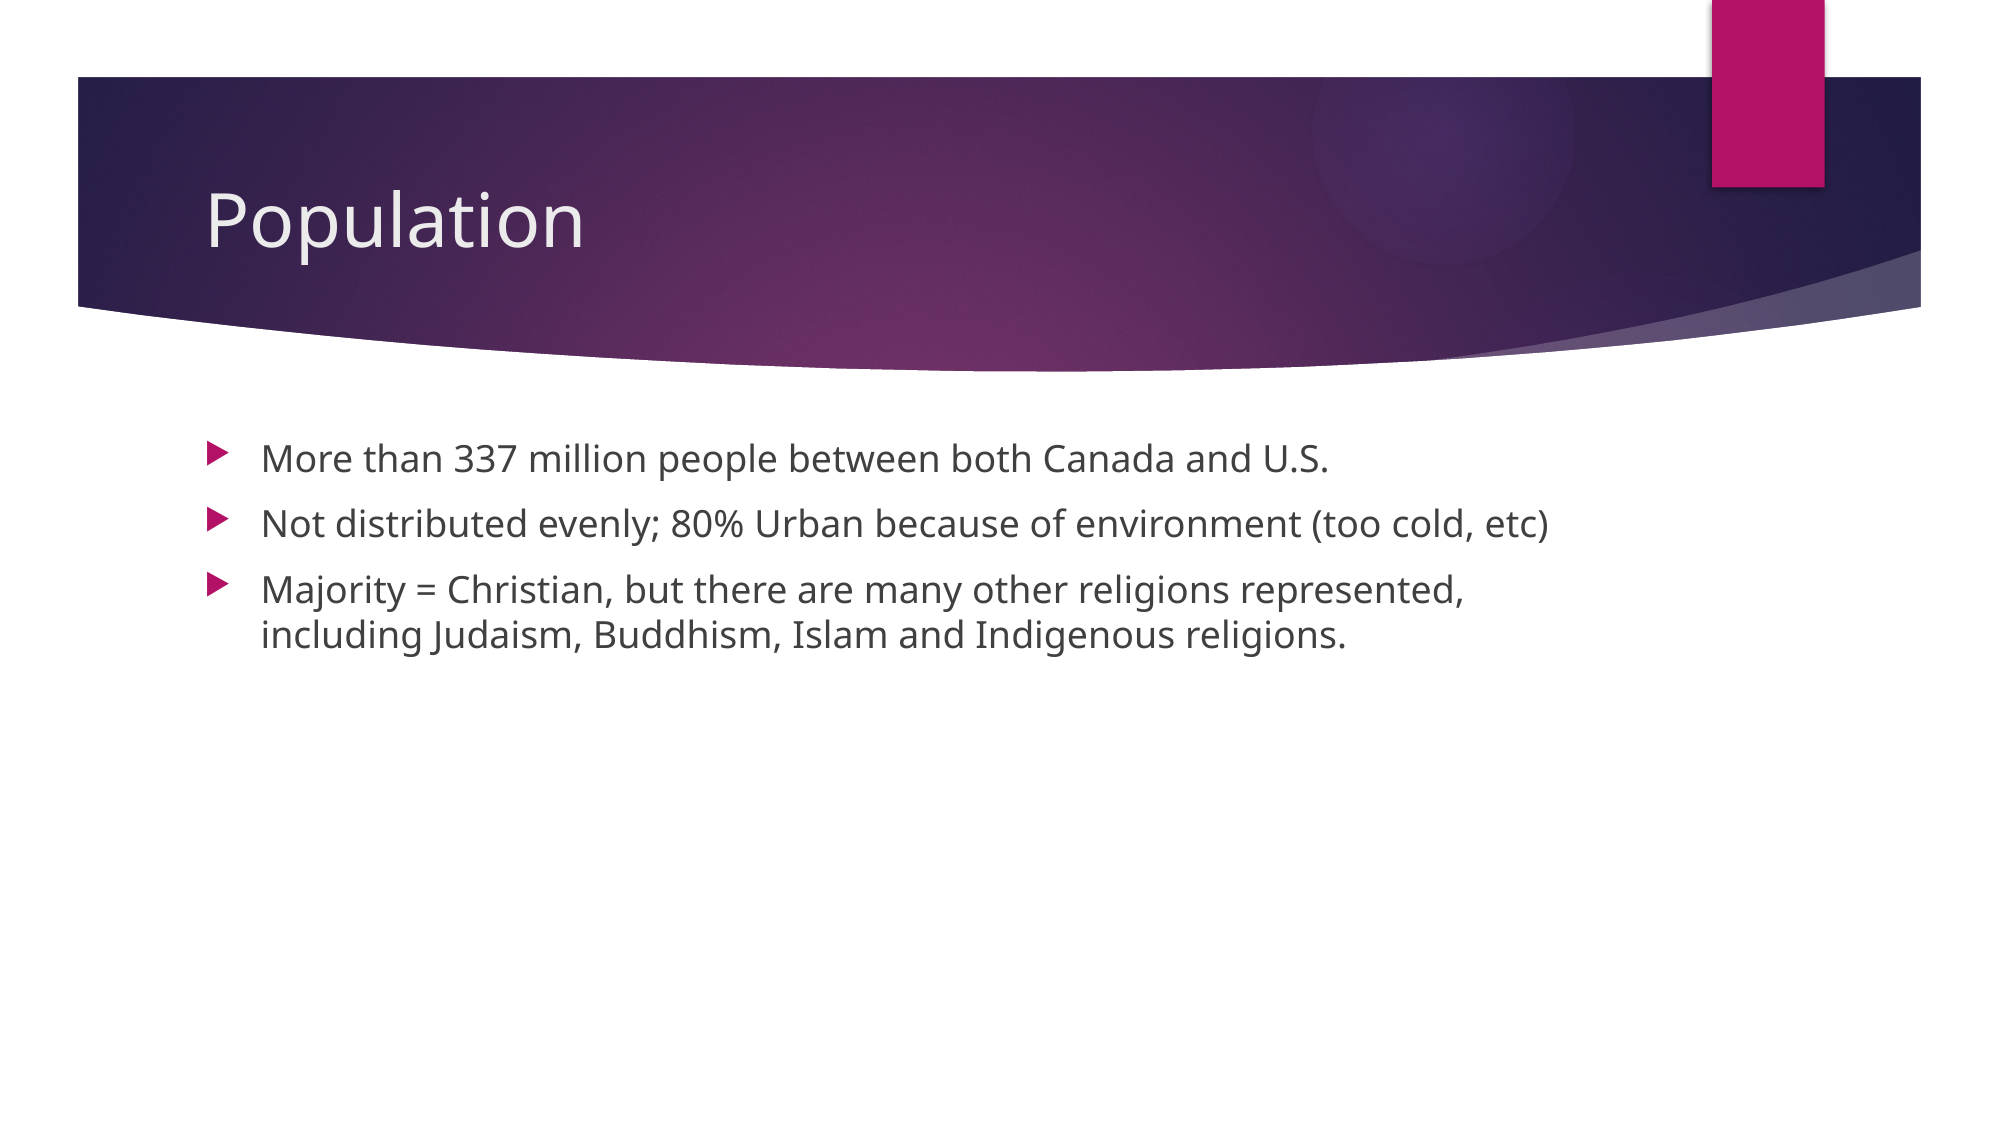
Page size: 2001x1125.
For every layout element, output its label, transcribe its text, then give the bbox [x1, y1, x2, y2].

list More than 337 million people between both Canada and U.S. Not distributed evenly; 80% Urban because of environment (too cold, etc) Majority = Christian, but there are many other religions represented, including Judaism, Buddhism, Islam and Indigenous religions. [189, 427, 1638, 988]
title Population [189, 159, 1627, 276]
